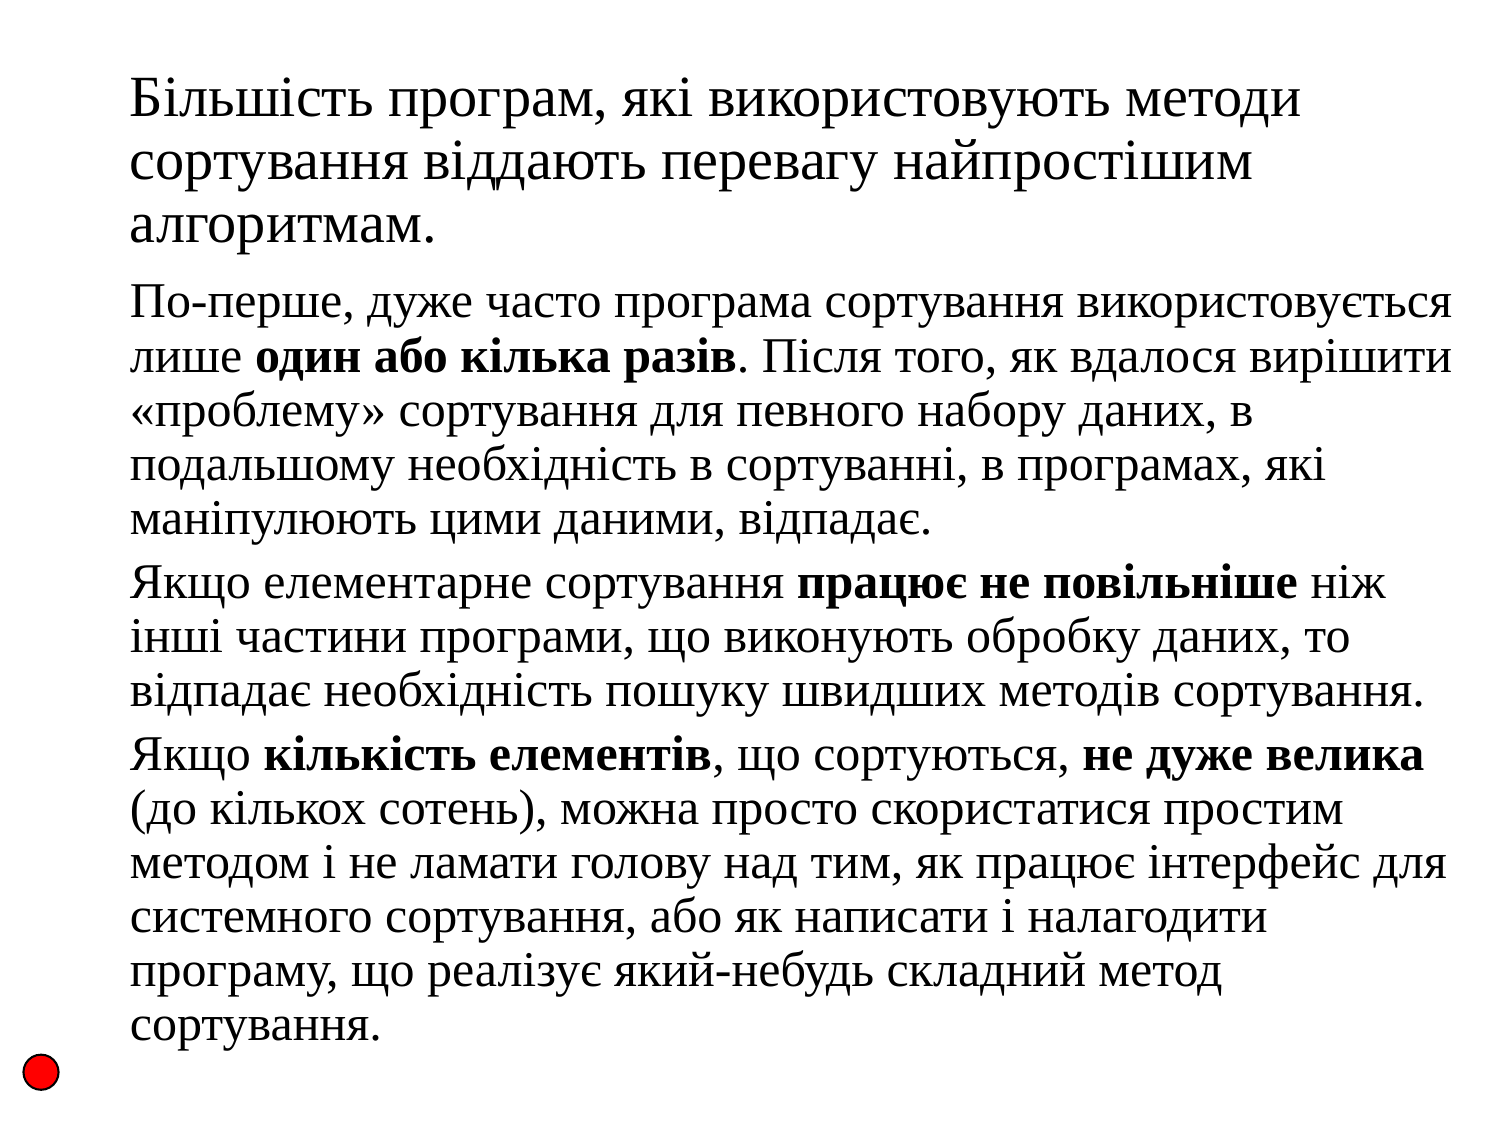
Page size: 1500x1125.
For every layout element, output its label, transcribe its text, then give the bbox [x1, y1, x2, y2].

text_box [23, 1054, 59, 1090]
list Більшість програм, які використовують методи сортування віддають перевагу найпростішим алгоритмам. По-перше, дуже часто програма сортування використовується лише один або кілька разів. Після того, як вдалося вирішити «проблему» сортування для певного набору даних, в подальшому необхідність в сортуванні, в програмах, які маніпулюють цими даними, відпадає. Якщо елементарне сортування працює не повільніше ніж інші частини програми, що виконують обробку даних, то відпадає необхідність пошуку швидших методів сортування. Якщо кількість елементів, що сортуються, не дуже велика (до кількох сотень), можна просто скористатися простим методом і не ламати голову над тим, як працює інтерфейс для системного сортування, або як написати і налагодити програму, що реалізує який-небудь складний метод сортування. [0, 58, 1500, 1125]
